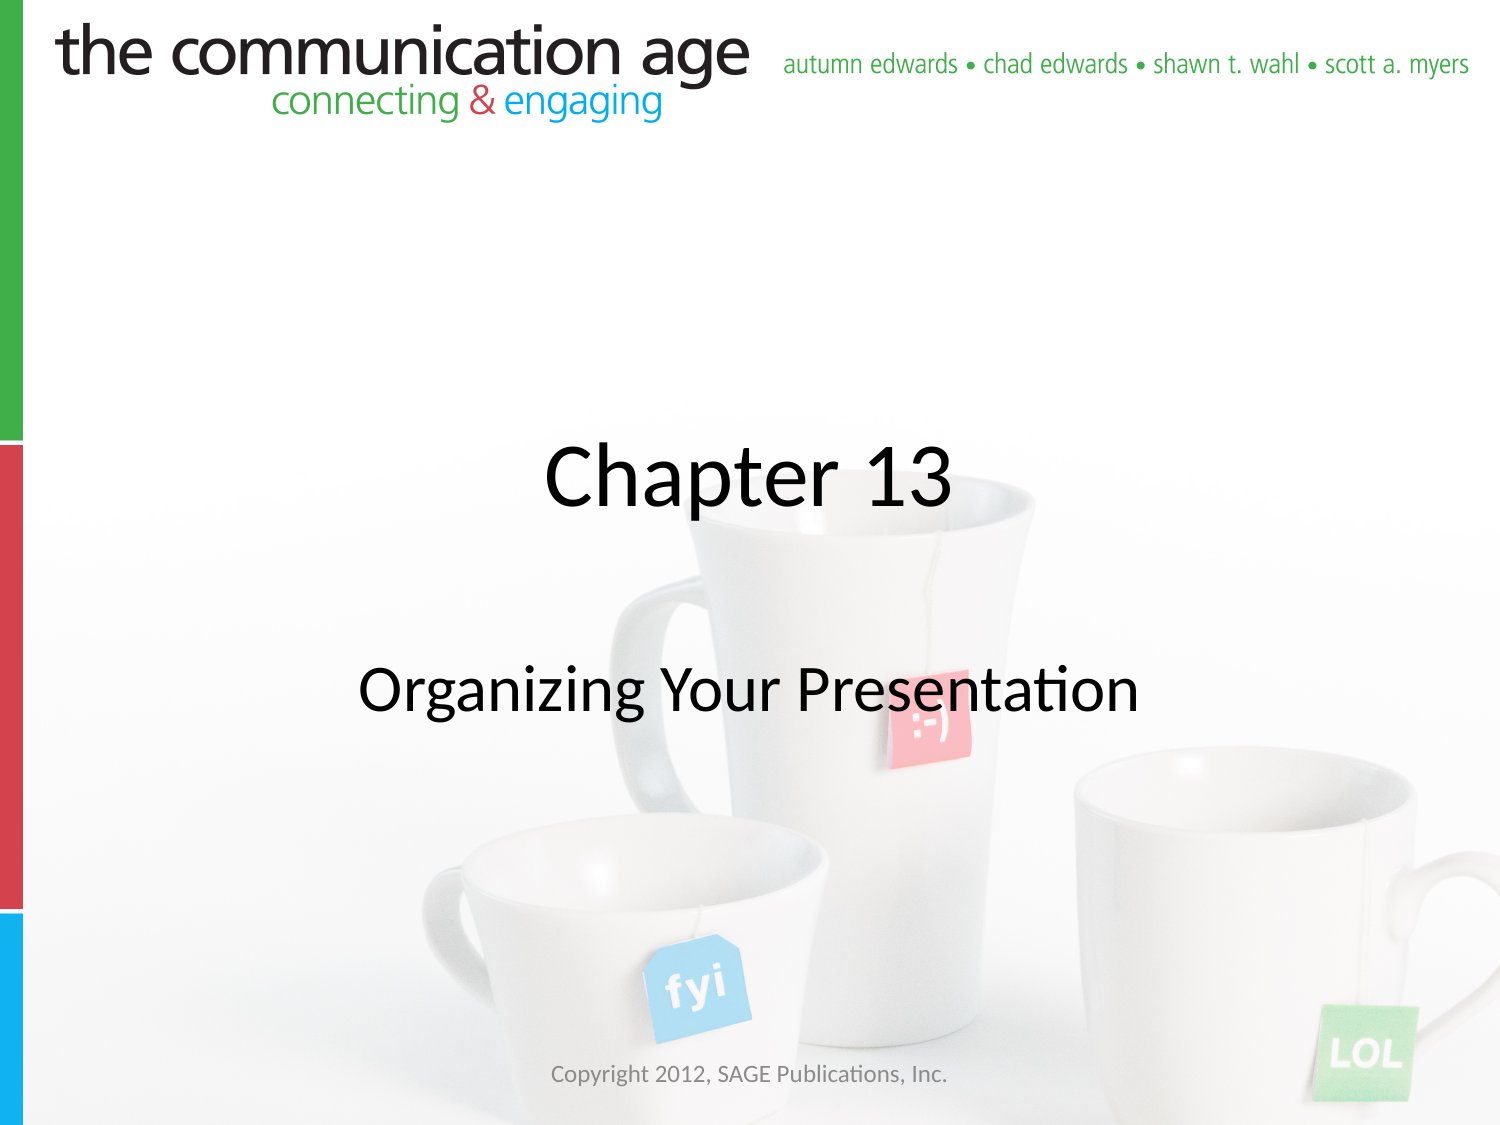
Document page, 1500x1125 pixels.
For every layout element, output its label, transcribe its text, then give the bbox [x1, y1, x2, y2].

title Chapter 13 [112, 349, 1388, 591]
footer Copyright 2012, SAGE Publications, Inc. [512, 1042, 988, 1103]
picture [0, 0, 1500, 1125]
subtitle Organizing Your Presentation [225, 637, 1275, 925]
